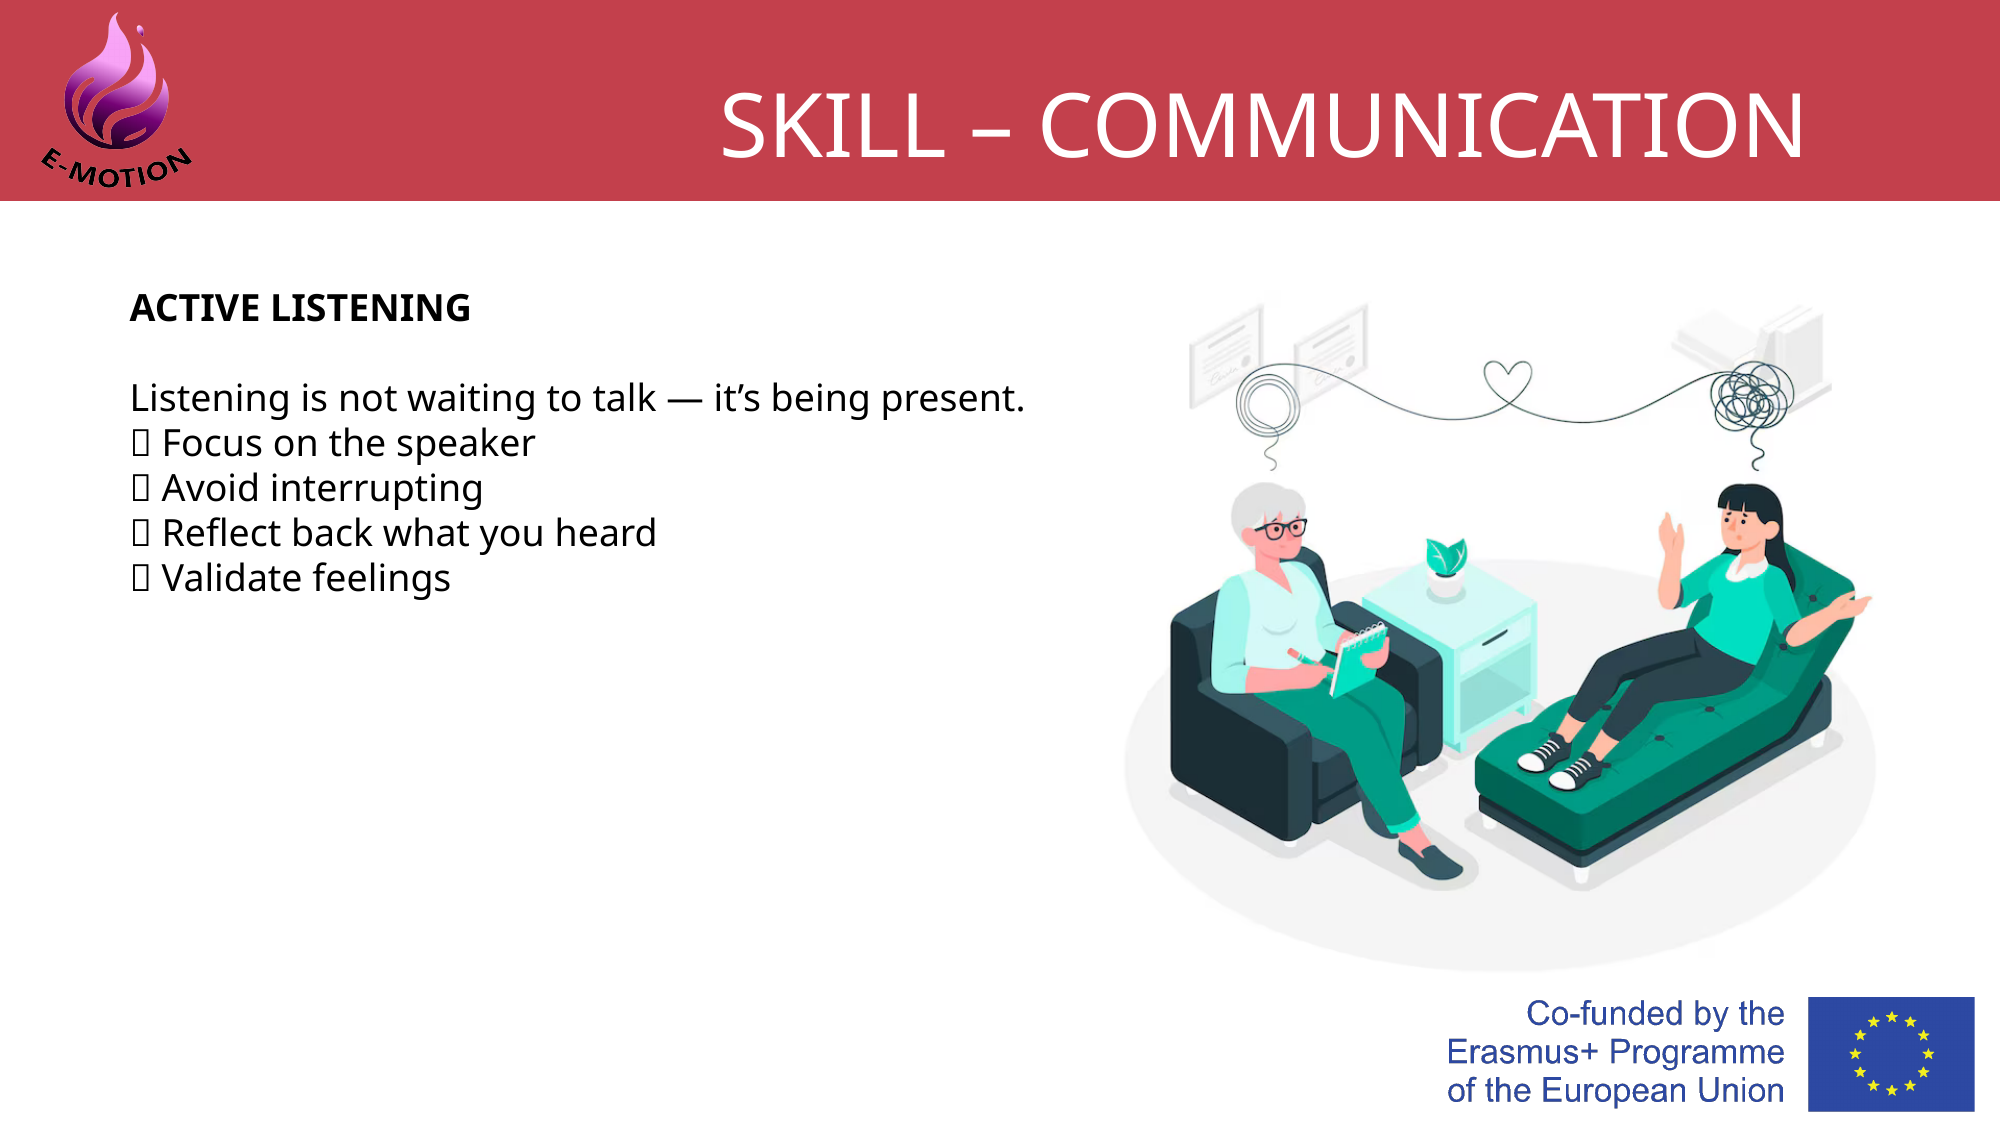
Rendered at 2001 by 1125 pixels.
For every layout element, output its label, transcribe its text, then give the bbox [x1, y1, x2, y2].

picture [0, 0, 253, 247]
picture [1114, 223, 1975, 1116]
text_box SKILL – COMMUNICATION [566, 61, 1826, 276]
text_box ACTIVE LISTENING Listening is not waiting to talk — it’s being present. ✅ Focus on the speaker ✅ Avoid interrupting ✅ Reflect back what you heard ✅ Validate feelings [114, 276, 1109, 607]
